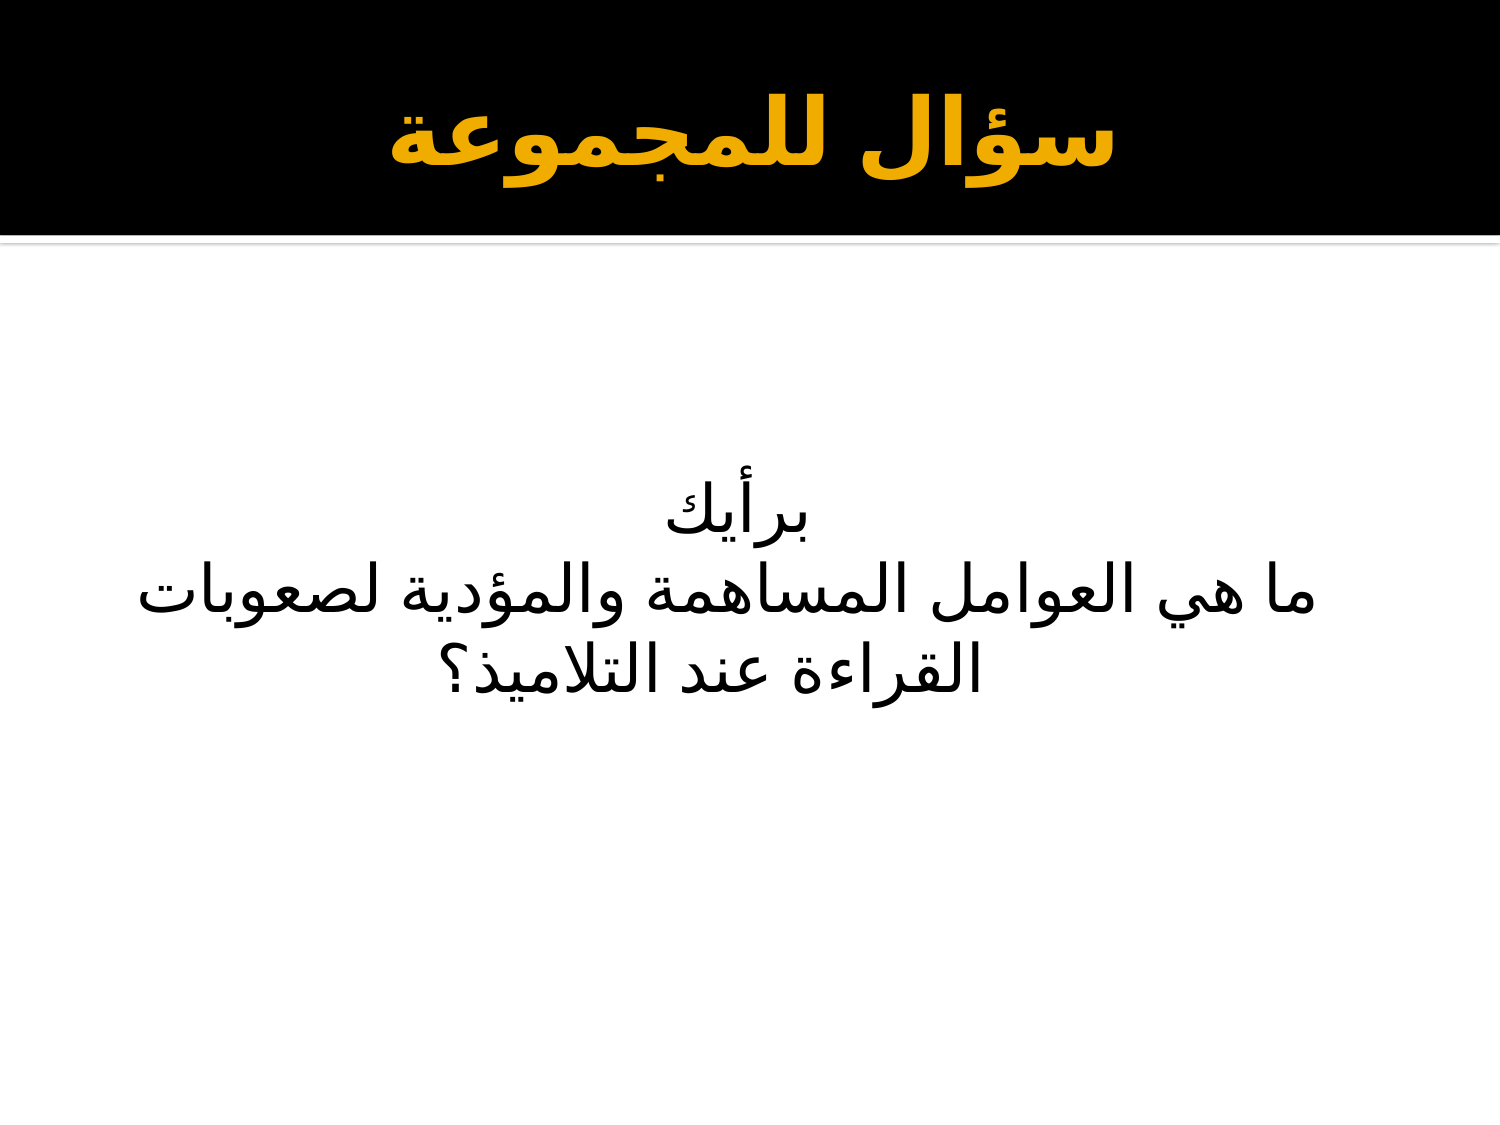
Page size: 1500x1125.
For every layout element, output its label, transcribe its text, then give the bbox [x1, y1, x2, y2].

list برأيك ما هي العوامل المساهمة والمؤدية لصعوبات القراءة عند التلاميذ؟ [75, 291, 1425, 1050]
title سؤال للمجموعة [75, 25, 1425, 231]
